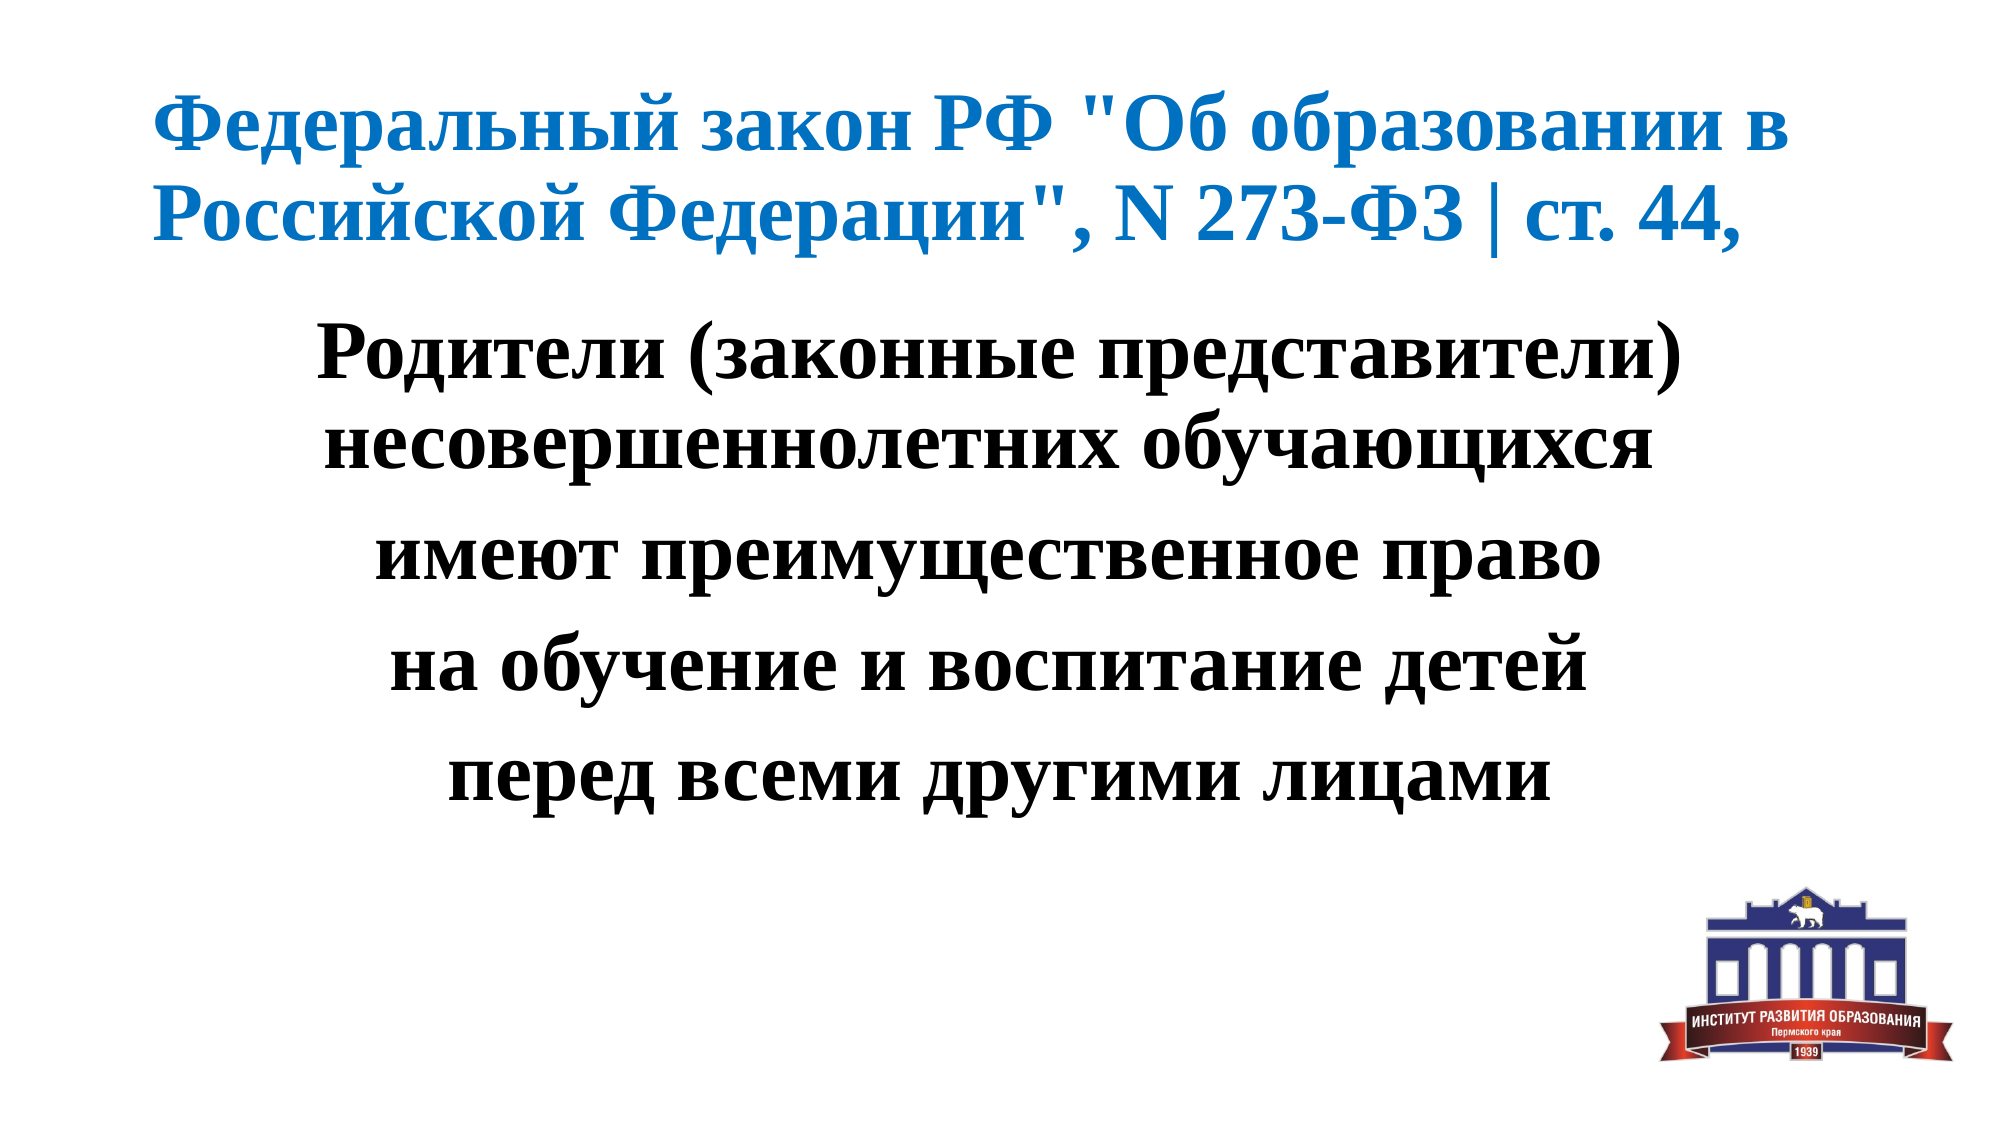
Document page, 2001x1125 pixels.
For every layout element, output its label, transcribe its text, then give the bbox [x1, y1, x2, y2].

picture [1658, 886, 1954, 1062]
title Федеральный закон РФ "Об образовании в Российской Федерации", N 273-ФЗ | ст. 44, [137, 59, 1863, 278]
list Родители (законные представители) несовершеннолетних обучающихся имеют преимущественное право на обучение и воспитание детей перед всеми другими лицами [137, 299, 1863, 1014]
